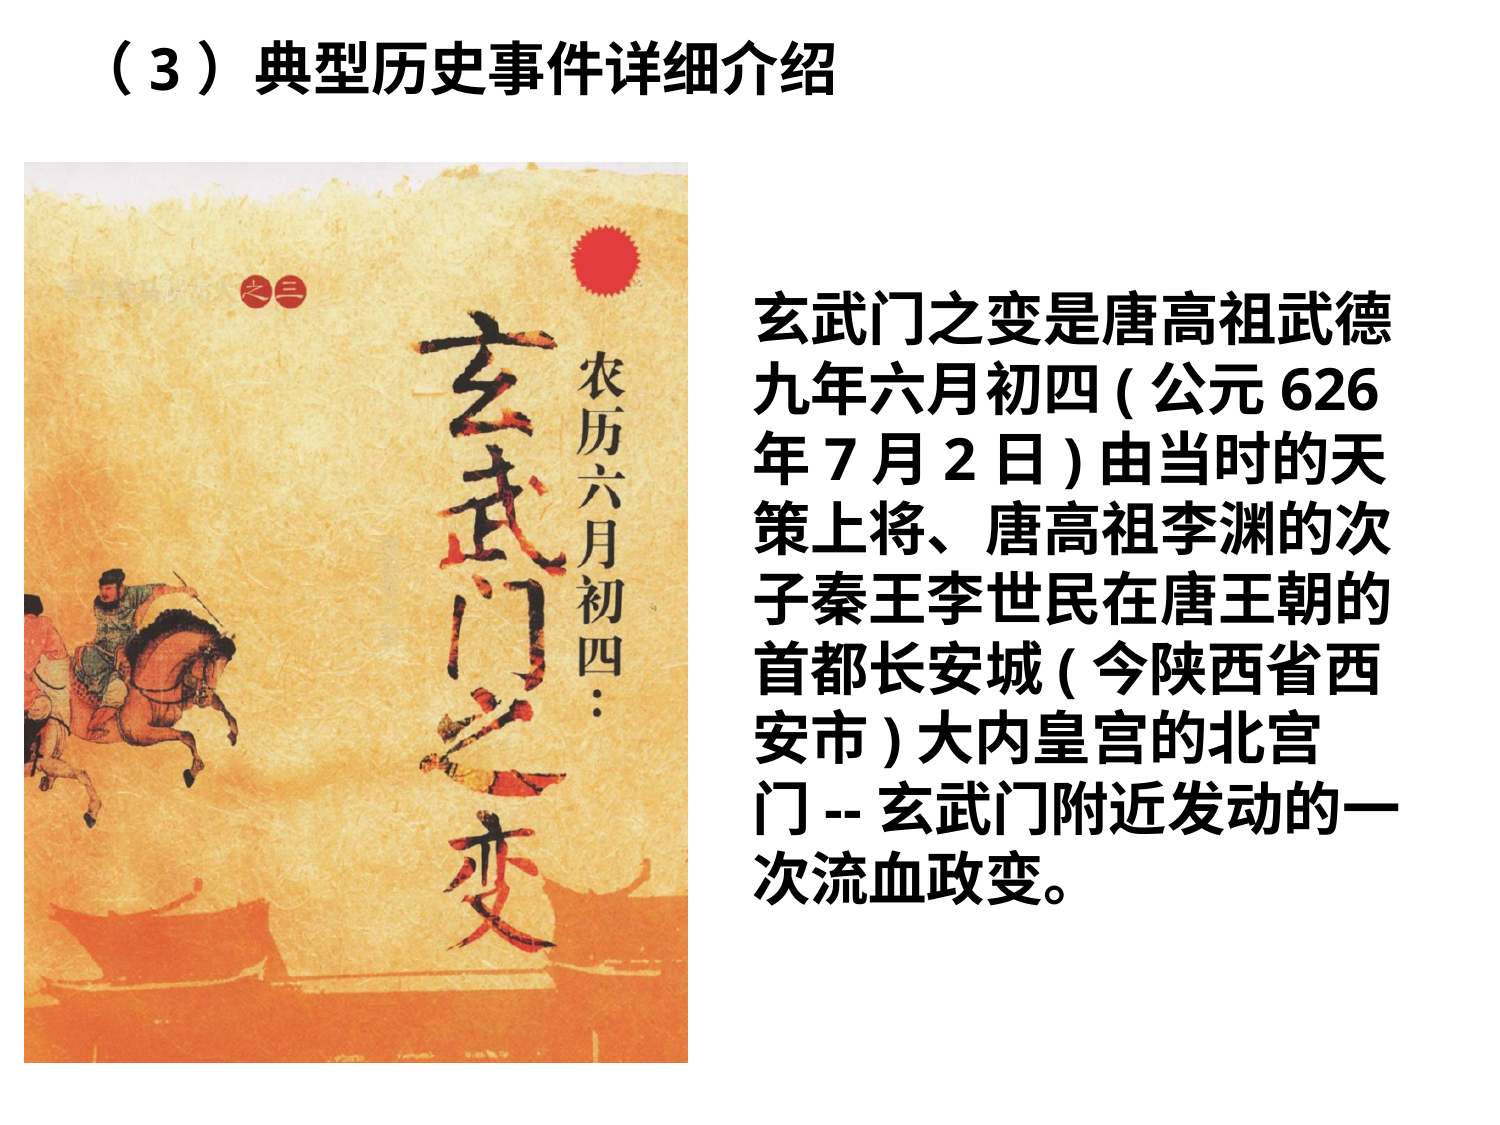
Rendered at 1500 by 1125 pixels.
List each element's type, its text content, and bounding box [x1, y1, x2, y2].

text_box 玄武门之变是唐高祖武德九年六月初四(公元626年7月2日)由当时的天策上将、唐高祖李渊的次子秦王李世民在唐王朝的首都长安城(今陕西省西安市)大内皇宫的北宫门--玄武门附近发动的一次流血政变。 [737, 274, 1438, 920]
picture [24, 162, 688, 1063]
text_box （3）典型历史事件详细介绍 [60, 24, 853, 110]
